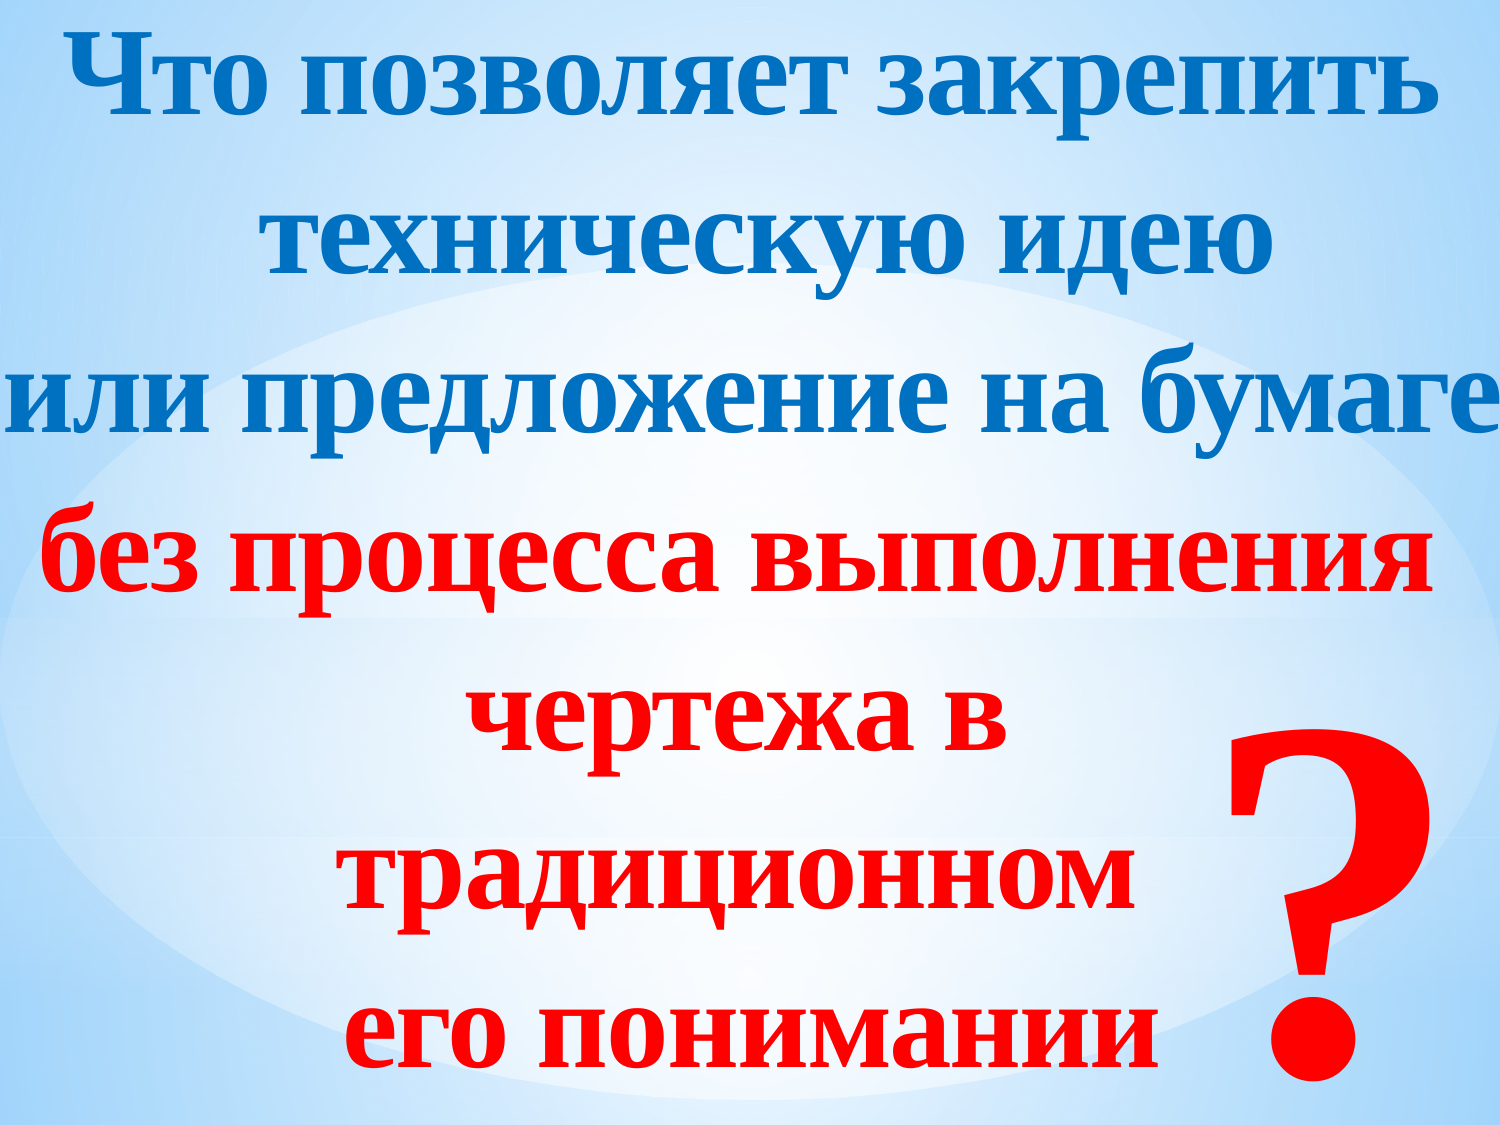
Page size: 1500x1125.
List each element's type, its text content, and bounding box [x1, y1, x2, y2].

list Что позволяет закрепить техническую идею или предложение на бумаге без процесса выполнения чертежа в традиционном его понимании [0, 5, 1500, 1101]
text_box ? [1186, 546, 1477, 1125]
